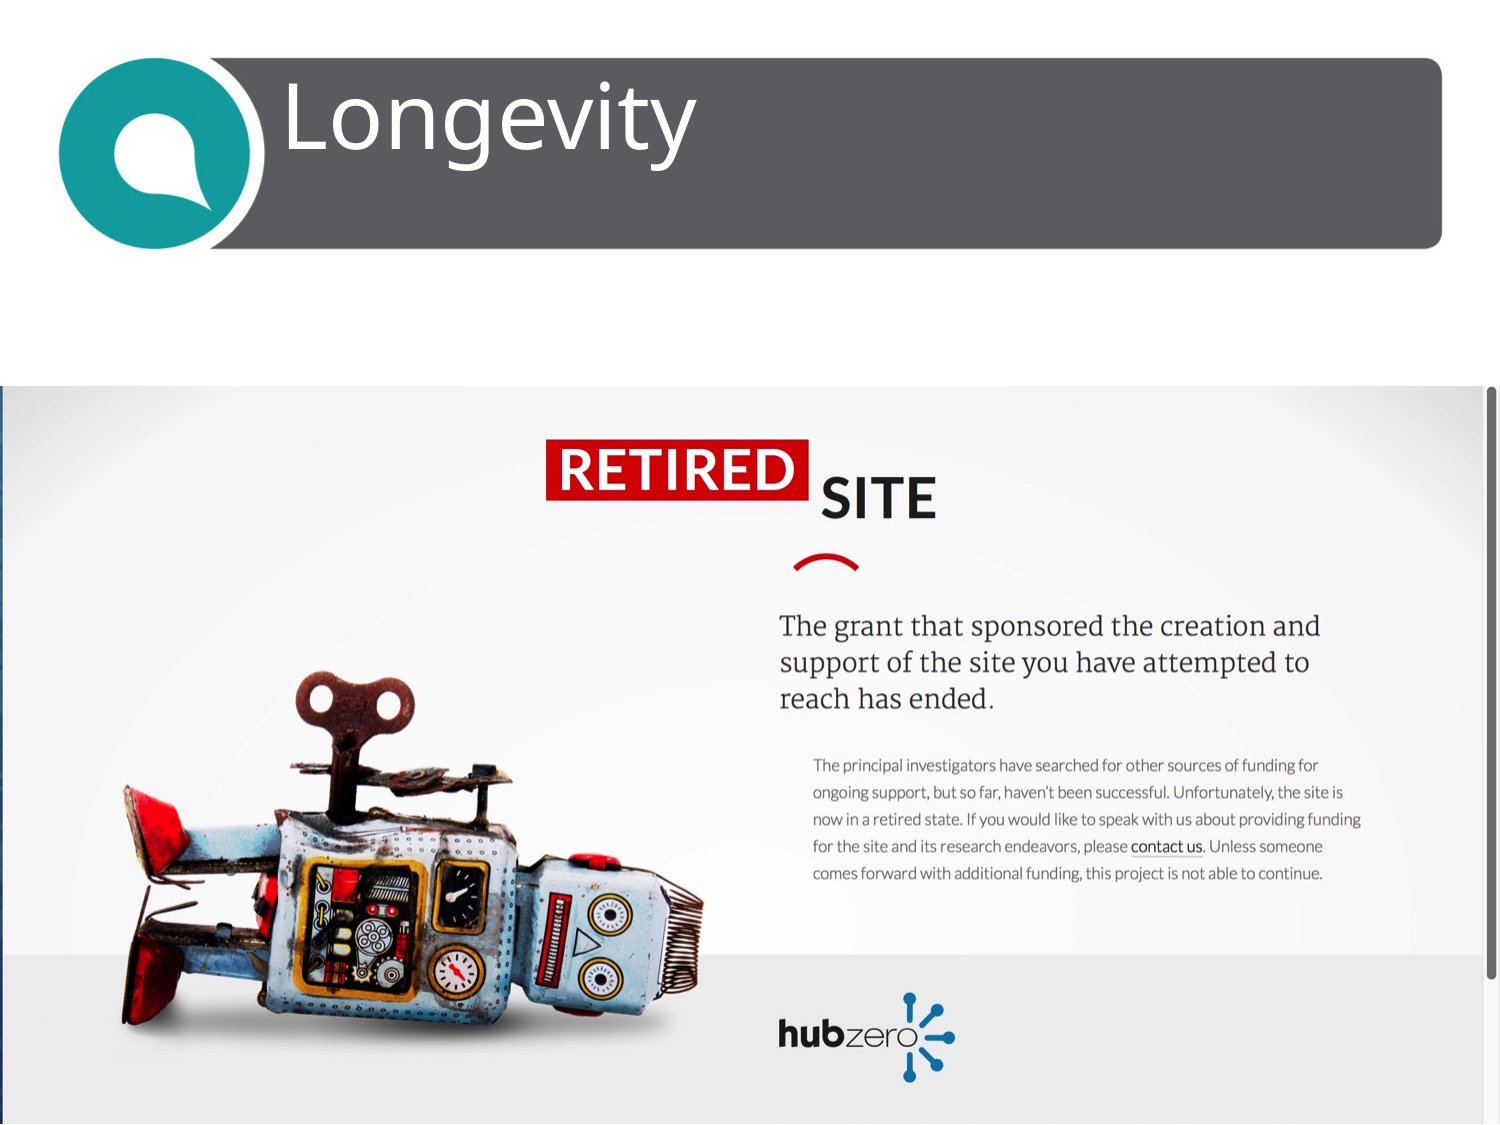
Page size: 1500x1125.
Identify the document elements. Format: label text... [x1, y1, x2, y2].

picture [0, 0, 1500, 1125]
title Longevity [265, 73, 1418, 252]
